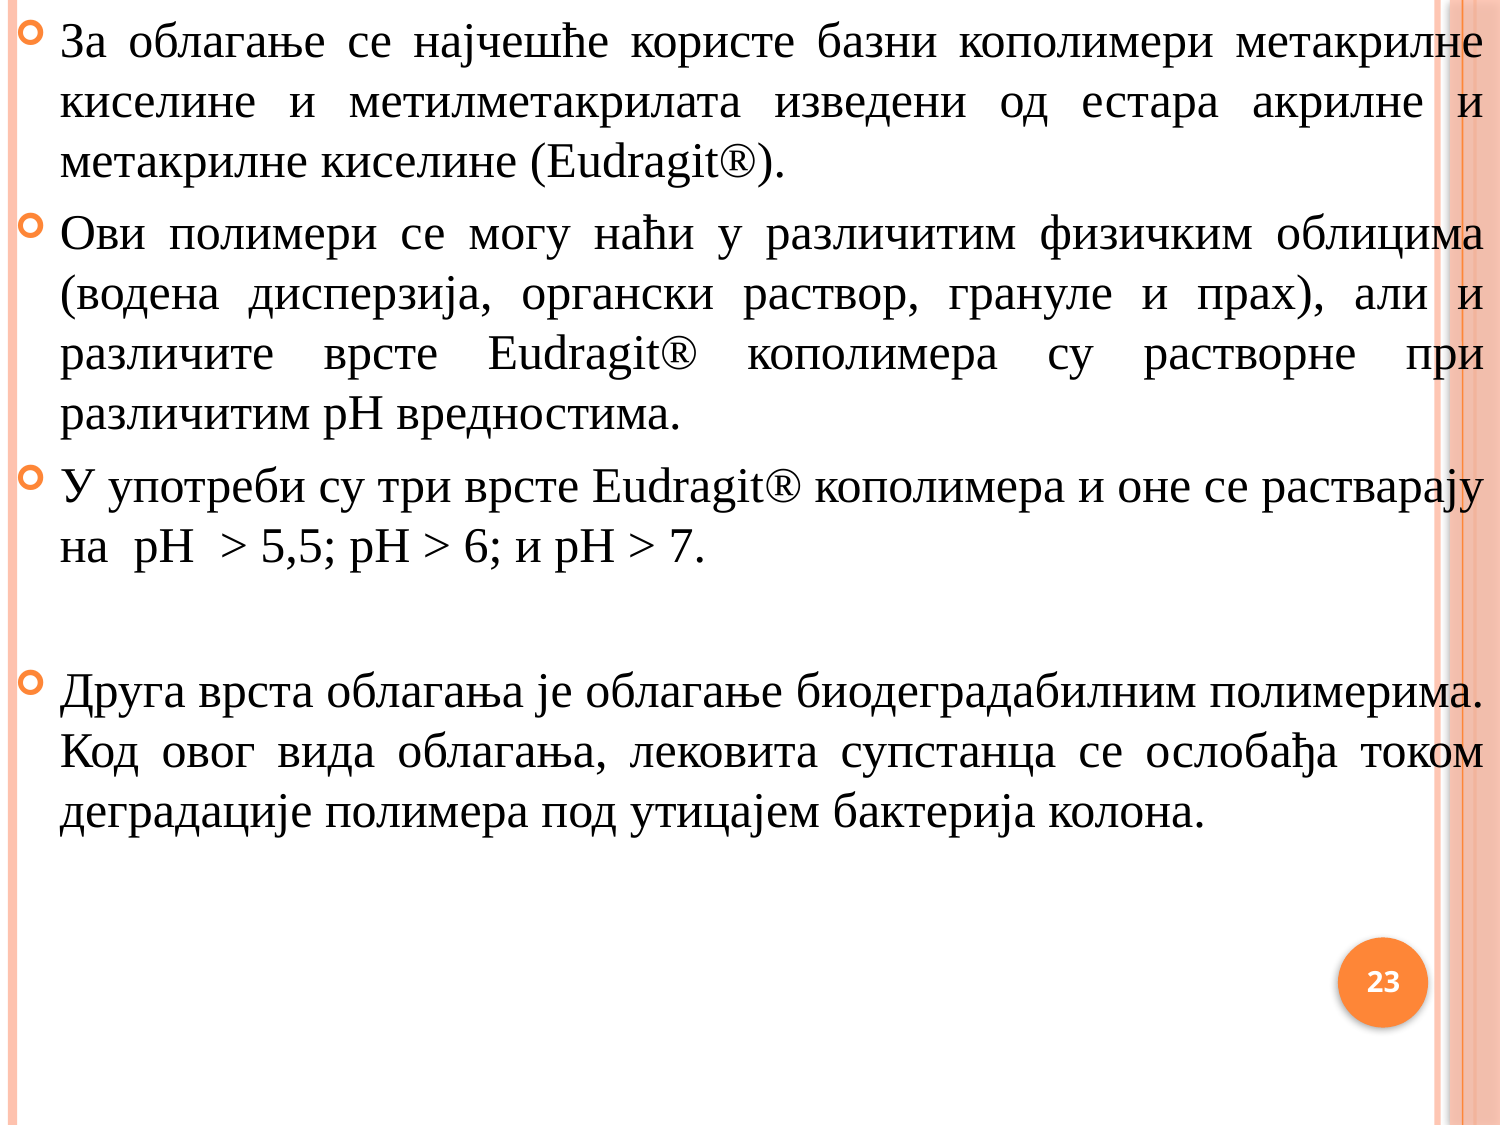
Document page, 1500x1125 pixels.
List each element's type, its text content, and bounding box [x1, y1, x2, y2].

slide_number 23 [1333, 940, 1434, 1026]
list За облагање се најчешће користе базни кополимери метакрилне киселине и метилметакрилата изведени од естара акрилне и метакрилне киселине (Eudragit®). Ови полимери се могу наћи у различитим физичким облицима (водена дисперзија, органски раствор, грануле и прах), али и различите врсте Eudragit® кополимера су растворне при различитим pH вредностима. У употреби су три врсте Eudragit® кополимера и оне се растварају на pH > 5,5; pH > 6; и pH > 7. Друга врста облагања је облагање биодеградабилним полимерима. Код овог вида облагања, лековита супстанца се ослобађа током деградације полимера под утицајем бактерија колона. [0, 0, 1500, 1125]
